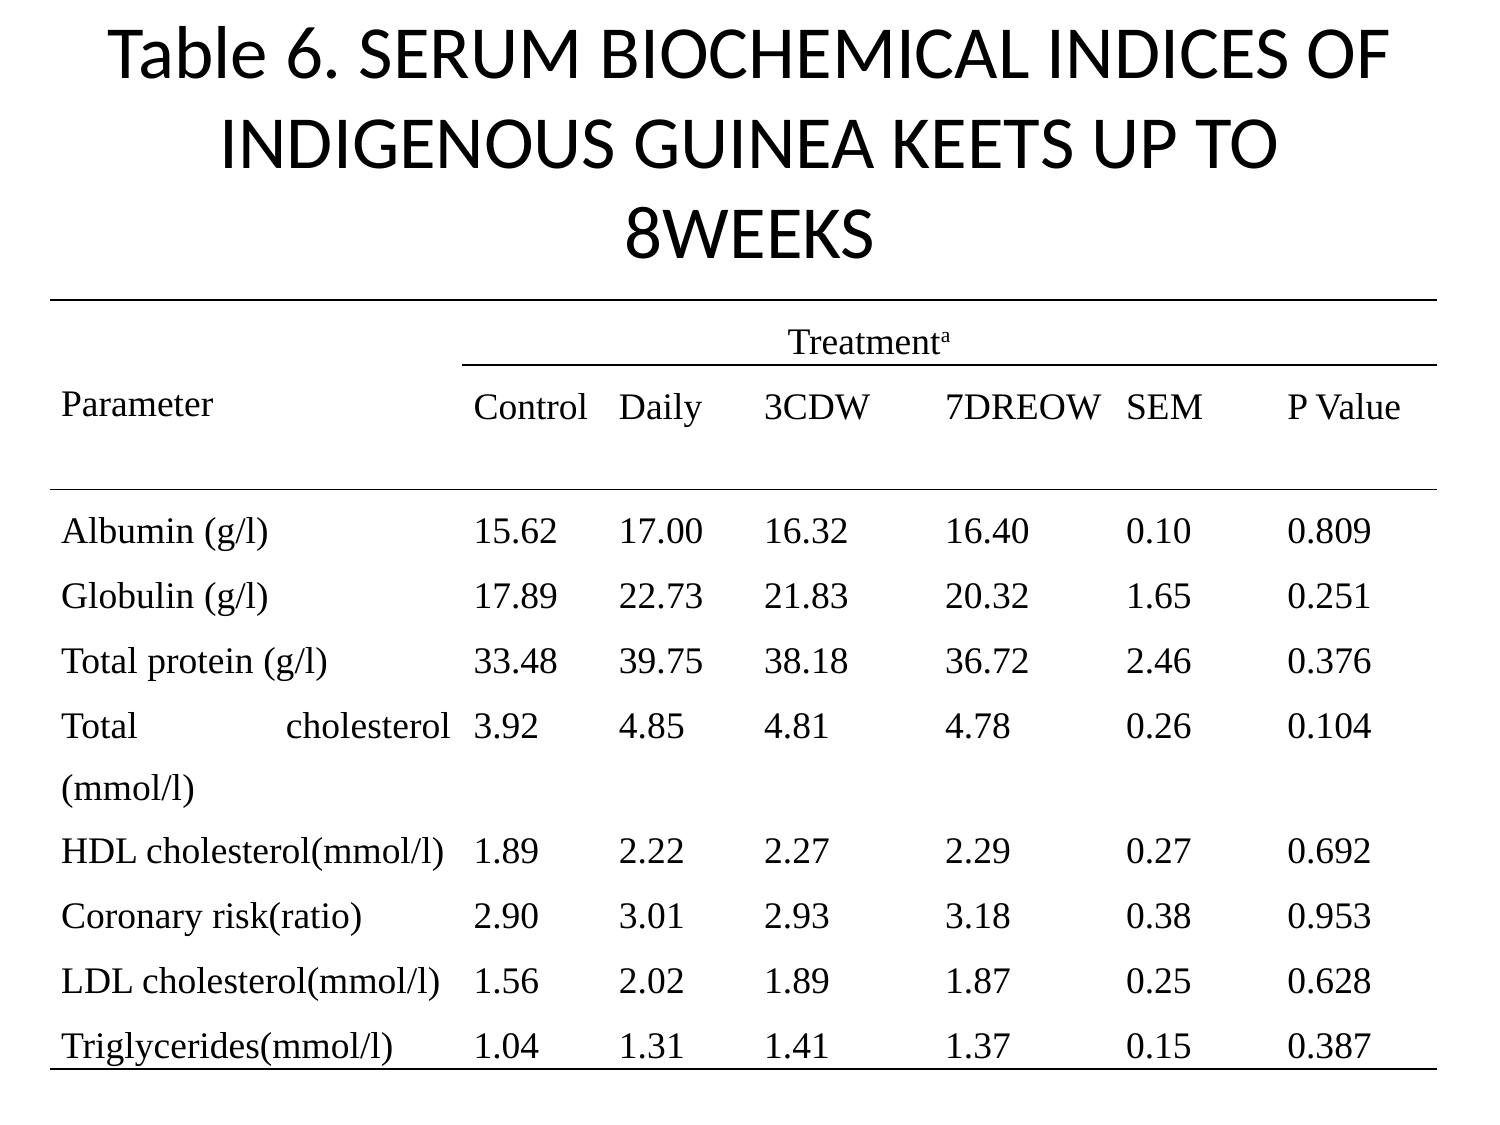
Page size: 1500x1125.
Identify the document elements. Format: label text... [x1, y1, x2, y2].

table_cell 0.809 [1276, 490, 1437, 554]
table_cell 3.01 [608, 874, 753, 939]
table_cell Triglycerides(mmol/l) [50, 1004, 462, 1068]
table_cell 4.81 [753, 684, 934, 809]
table_cell 1.37 [934, 1004, 1115, 1068]
table_cell 16.40 [934, 490, 1115, 554]
table_cell Globulin (g/l) [50, 554, 462, 619]
table_cell Daily [608, 366, 753, 489]
table_cell 0.15 [1115, 1004, 1276, 1068]
table_cell 15.62 [462, 490, 608, 554]
table_cell 1.41 [753, 1004, 934, 1068]
table_cell 16.32 [753, 490, 934, 554]
table_cell P Value [1276, 366, 1437, 489]
table_cell 0.10 [1115, 490, 1276, 554]
table_cell 0.387 [1276, 1004, 1437, 1068]
table_cell 0.692 [1276, 809, 1437, 874]
table_cell 0.27 [1115, 809, 1276, 874]
table_cell 2.90 [462, 874, 608, 939]
table_cell 3CDW [753, 366, 934, 489]
table_cell 2.27 [753, 809, 934, 874]
table_cell 1.89 [462, 809, 608, 874]
table_cell 17.00 [608, 490, 753, 554]
table_cell 0.251 [1276, 554, 1437, 619]
table_cell 20.32 [934, 554, 1115, 619]
table_header [1276, 301, 1437, 364]
table_cell 2.22 [608, 809, 753, 874]
table_header Treatmenta [462, 301, 1276, 364]
table_cell 33.48 [462, 619, 608, 684]
table_cell 38.18 [753, 619, 934, 684]
table_cell 0.104 [1276, 684, 1437, 809]
table_cell 0.376 [1276, 619, 1437, 684]
table_cell Total protein (g/l) [50, 619, 462, 684]
table_cell 0.25 [1115, 939, 1276, 1004]
table_cell 1.31 [608, 1004, 753, 1068]
table_cell Control [462, 366, 608, 489]
table_cell 36.72 [934, 619, 1115, 684]
table_cell 1.56 [462, 939, 608, 1004]
table_cell 17.89 [462, 554, 608, 619]
table_cell 0.26 [1115, 684, 1276, 809]
table_cell 1.04 [462, 1004, 608, 1068]
table_cell 4.78 [934, 684, 1115, 809]
table_cell 1.89 [753, 939, 934, 1004]
table_cell 39.75 [608, 619, 753, 684]
table_cell 0.953 [1276, 874, 1437, 939]
table_header Parameter [50, 301, 462, 489]
table_cell 0.38 [1115, 874, 1276, 939]
table_cell Total cholesterol (mmol/l) [50, 684, 462, 809]
table_cell 1.87 [934, 939, 1115, 1004]
table_cell 0.628 [1276, 939, 1437, 1004]
table_cell LDL cholesterol(mmol/l) [50, 939, 462, 1004]
table_cell 2.02 [608, 939, 753, 1004]
table_cell HDL cholesterol(mmol/l) [50, 809, 462, 874]
table_cell 21.83 [753, 554, 934, 619]
title Table 6. SERUM BIOCHEMICAL INDICES OF INDIGENOUS GUINEA KEETS UP TO 8WEEKS [75, 45, 1425, 233]
table_cell SEM [1115, 366, 1276, 489]
table_cell 1.65 [1115, 554, 1276, 619]
table_cell 2.29 [934, 809, 1115, 874]
table_cell 3.92 [462, 684, 608, 809]
table_cell 7DREOW [934, 366, 1115, 489]
table_cell Coronary risk(ratio) [50, 874, 462, 939]
table_cell 2.46 [1115, 619, 1276, 684]
table_cell 2.93 [753, 874, 934, 939]
table_cell 4.85 [608, 684, 753, 809]
table_cell 3.18 [934, 874, 1115, 939]
table_cell Albumin (g/l) [50, 490, 462, 554]
table_cell 22.73 [608, 554, 753, 619]
